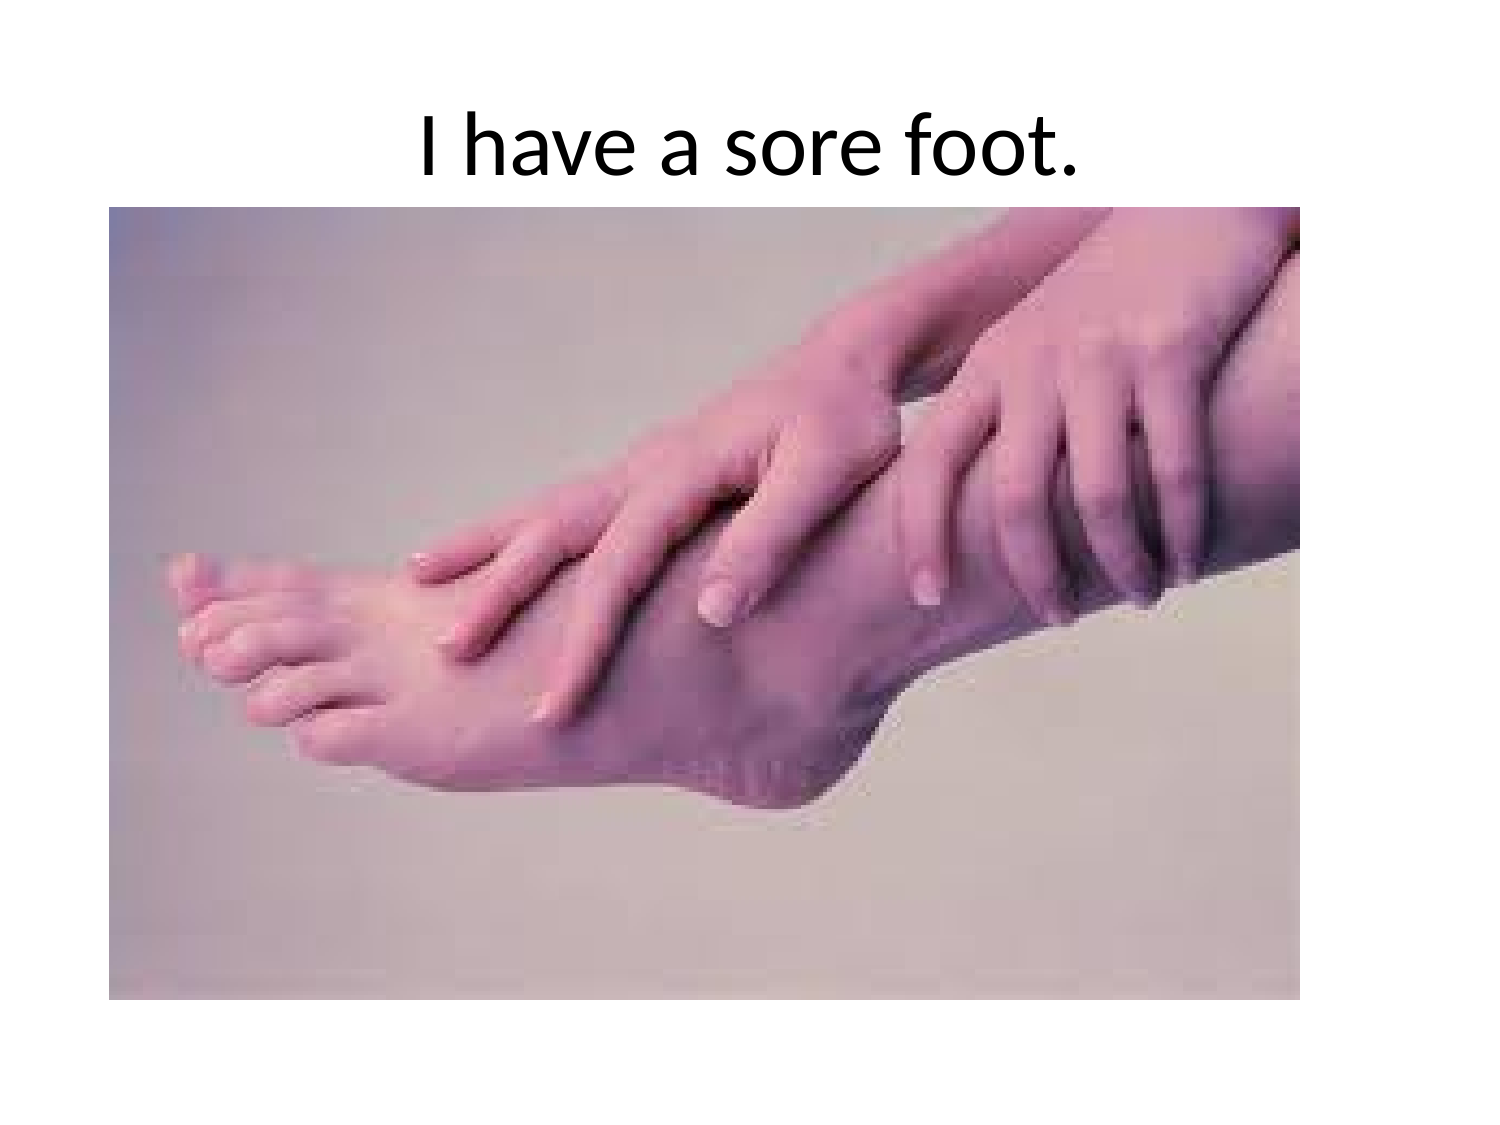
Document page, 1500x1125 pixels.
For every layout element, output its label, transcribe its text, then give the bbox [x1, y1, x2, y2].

title I have a sore foot. [75, 45, 1425, 233]
picture [109, 207, 1301, 1001]
